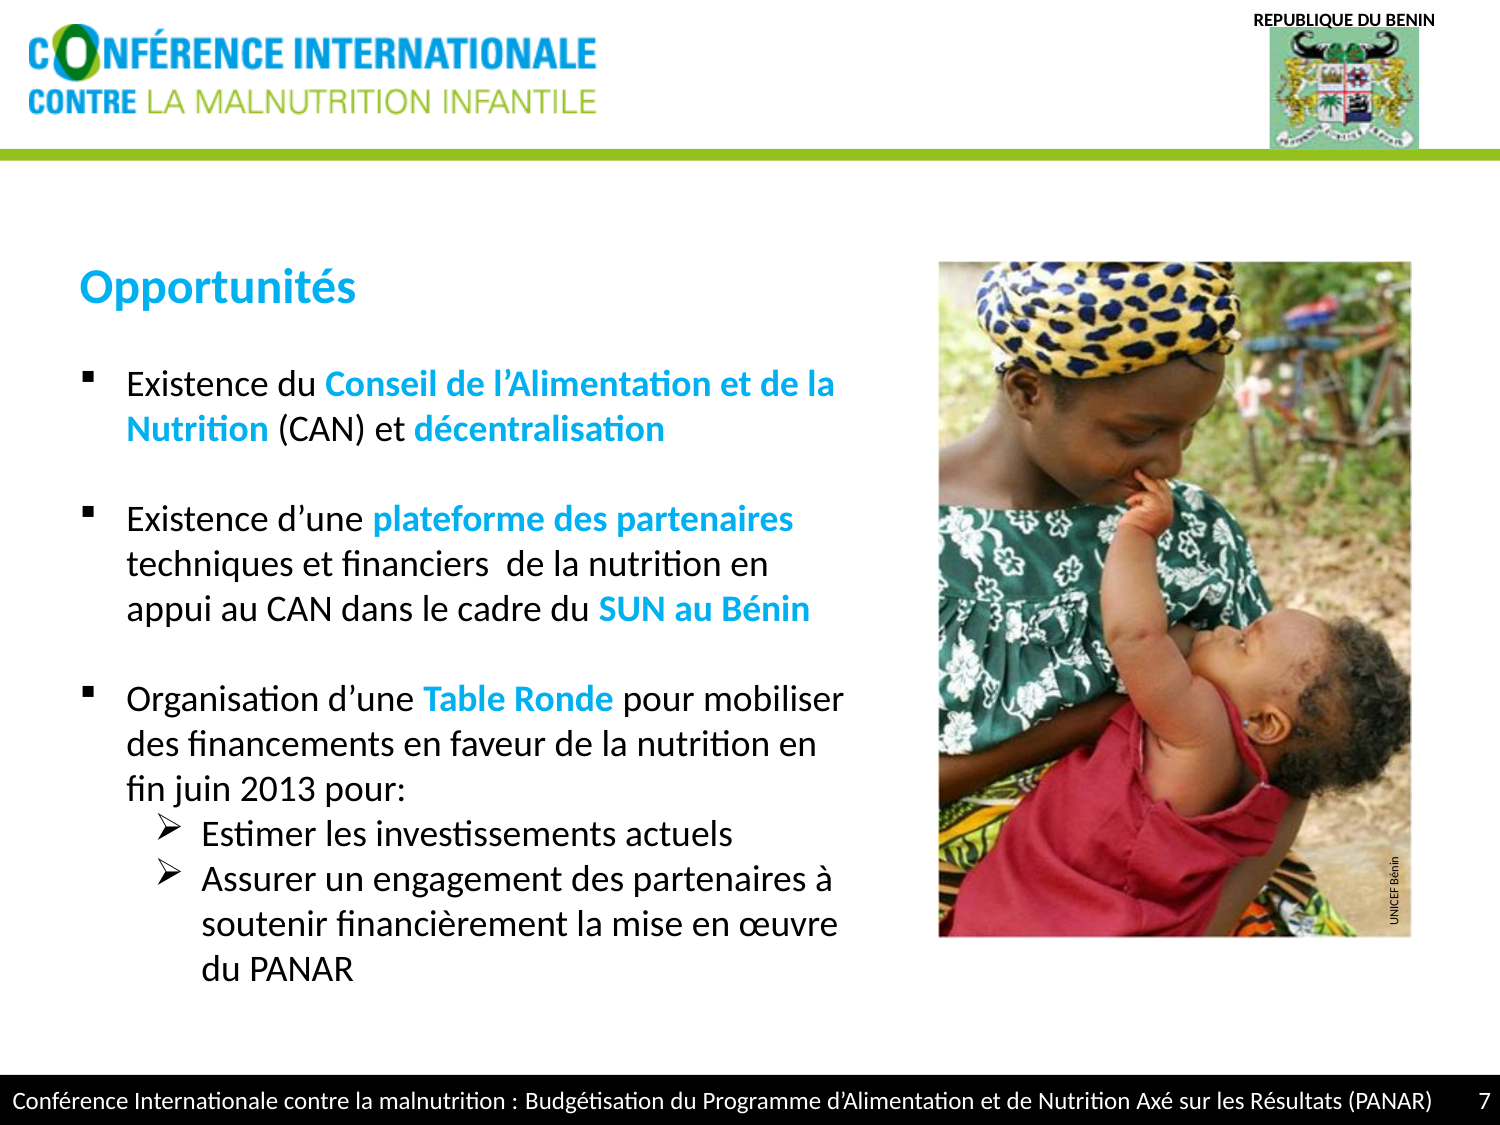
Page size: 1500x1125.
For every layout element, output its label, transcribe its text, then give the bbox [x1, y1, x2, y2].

text_box REPUBLIQUE DU BENIN [1238, 0, 1451, 38]
picture [29, 24, 597, 115]
picture [1269, 27, 1420, 150]
slide_number 7 [1459, 1069, 1500, 1125]
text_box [937, 261, 1412, 941]
text_box [0, 147, 1500, 163]
text_box Opportunités Existence du Conseil de l’Alimentation et de la Nutrition (CAN) et décentralisation Existence d’une plateforme des partenaires techniques et financiers de la nutrition en appui au CAN dans le cadre du SUN au Bénin Organisation d’une Table Ronde pour mobiliser des financements en faveur de la nutrition en fin juin 2013 pour: Estimer les investissements actuels Assurer un engagement des partenaires à soutenir financièrement la mise en œuvre du PANAR [64, 246, 869, 997]
footer Conférence Internationale contre la malnutrition : Budgétisation du Programme d’Alimentation et de Nutrition Axé sur les Résultats (PANAR) [0, 1069, 1459, 1125]
